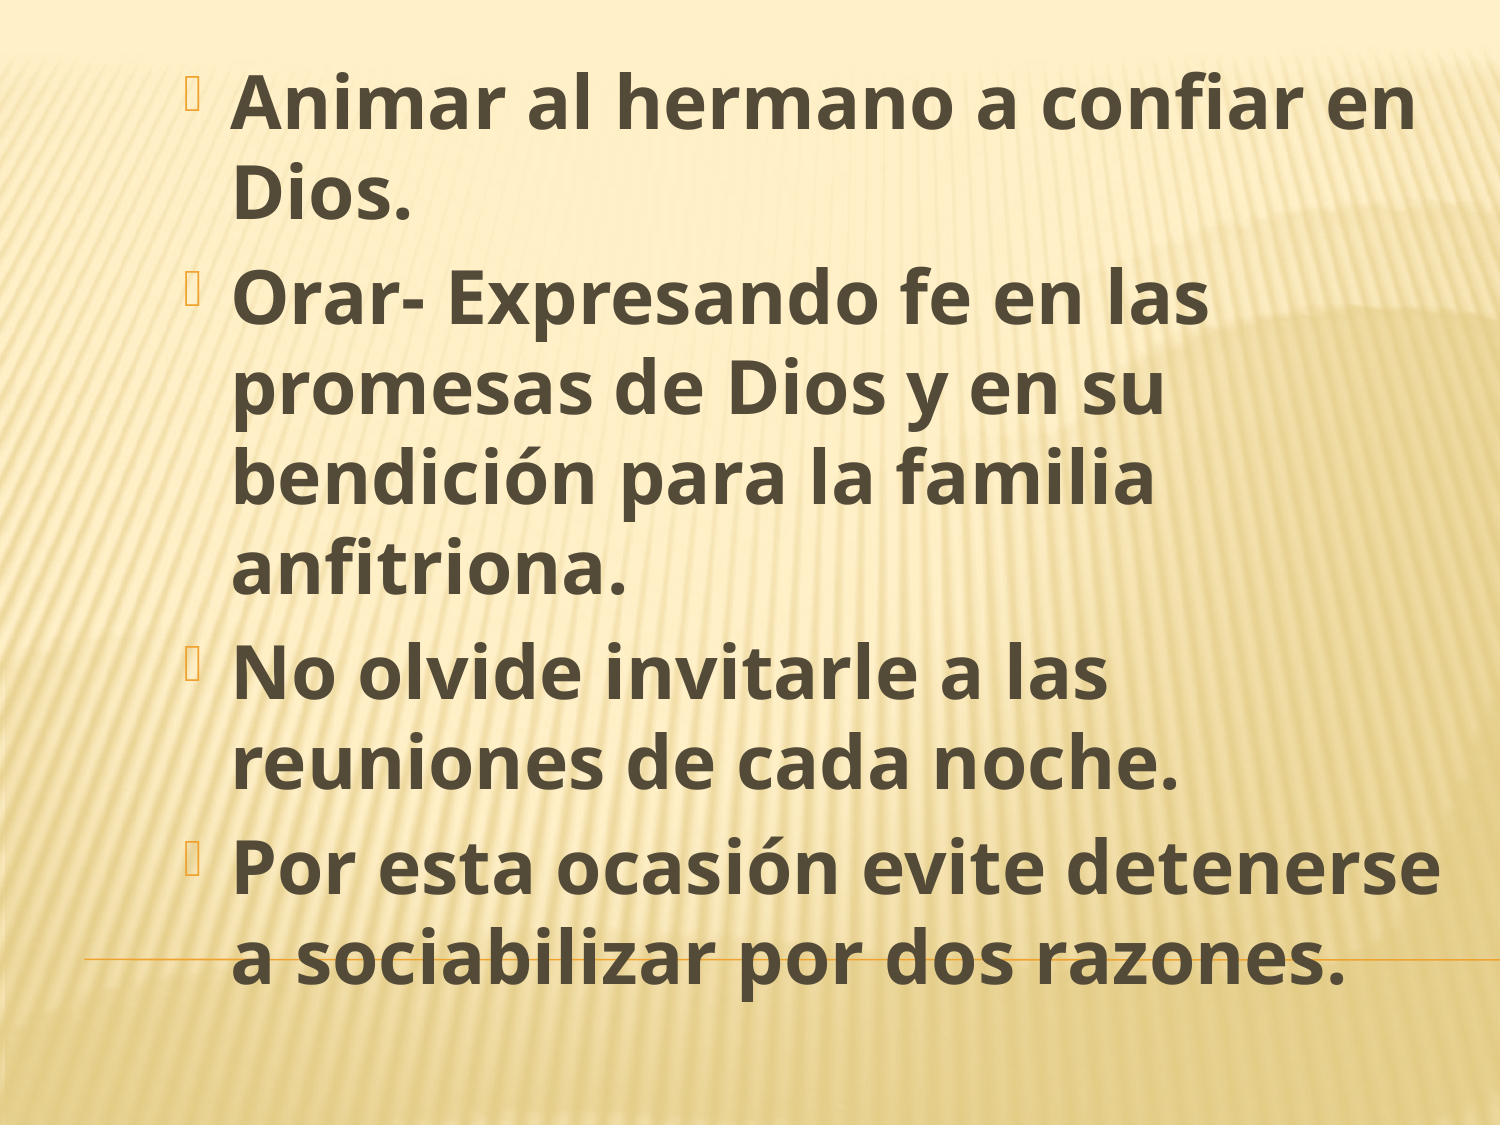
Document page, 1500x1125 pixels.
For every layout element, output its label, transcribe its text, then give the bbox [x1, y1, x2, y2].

list Animar al hermano a confiar en Dios. Orar- Expresando fe en las promesas de Dios y en su bendición para la familia anfitriona. No olvide invitarle a las reuniones de cada noche. Por esta ocasión evite detenerse a sociabilizar por dos razones. [93, 46, 1463, 1055]
